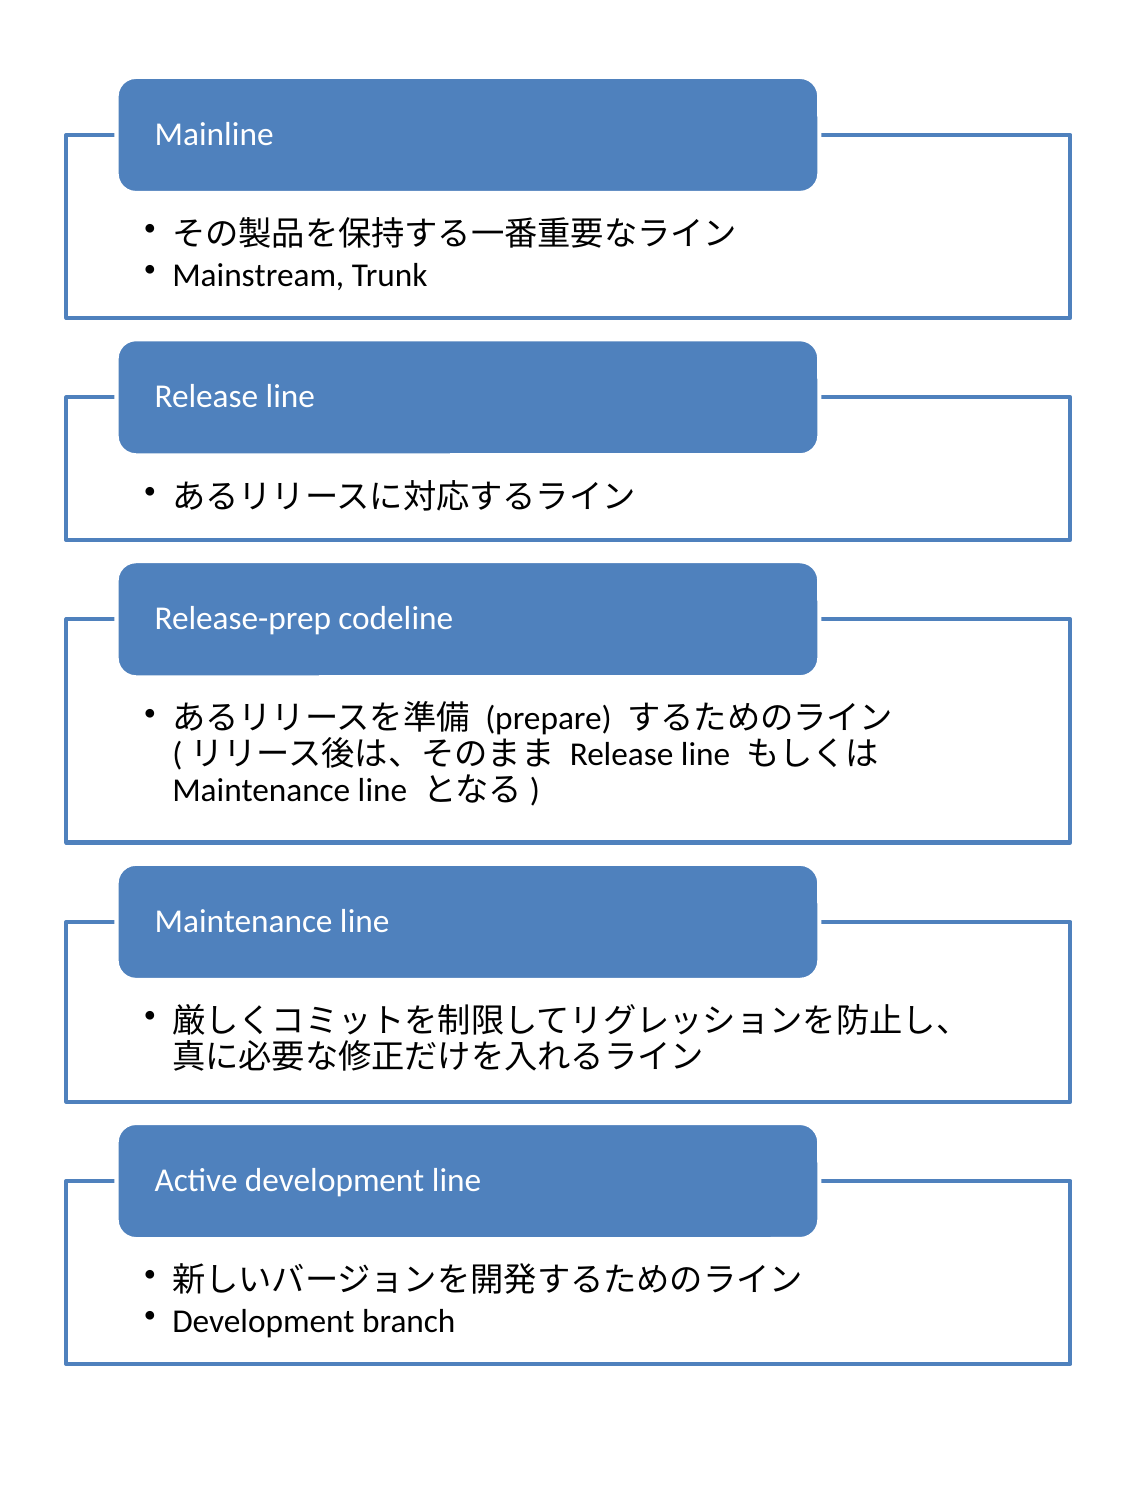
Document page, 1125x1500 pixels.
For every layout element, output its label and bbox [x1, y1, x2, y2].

text_box [66, 64, 1071, 1377]
